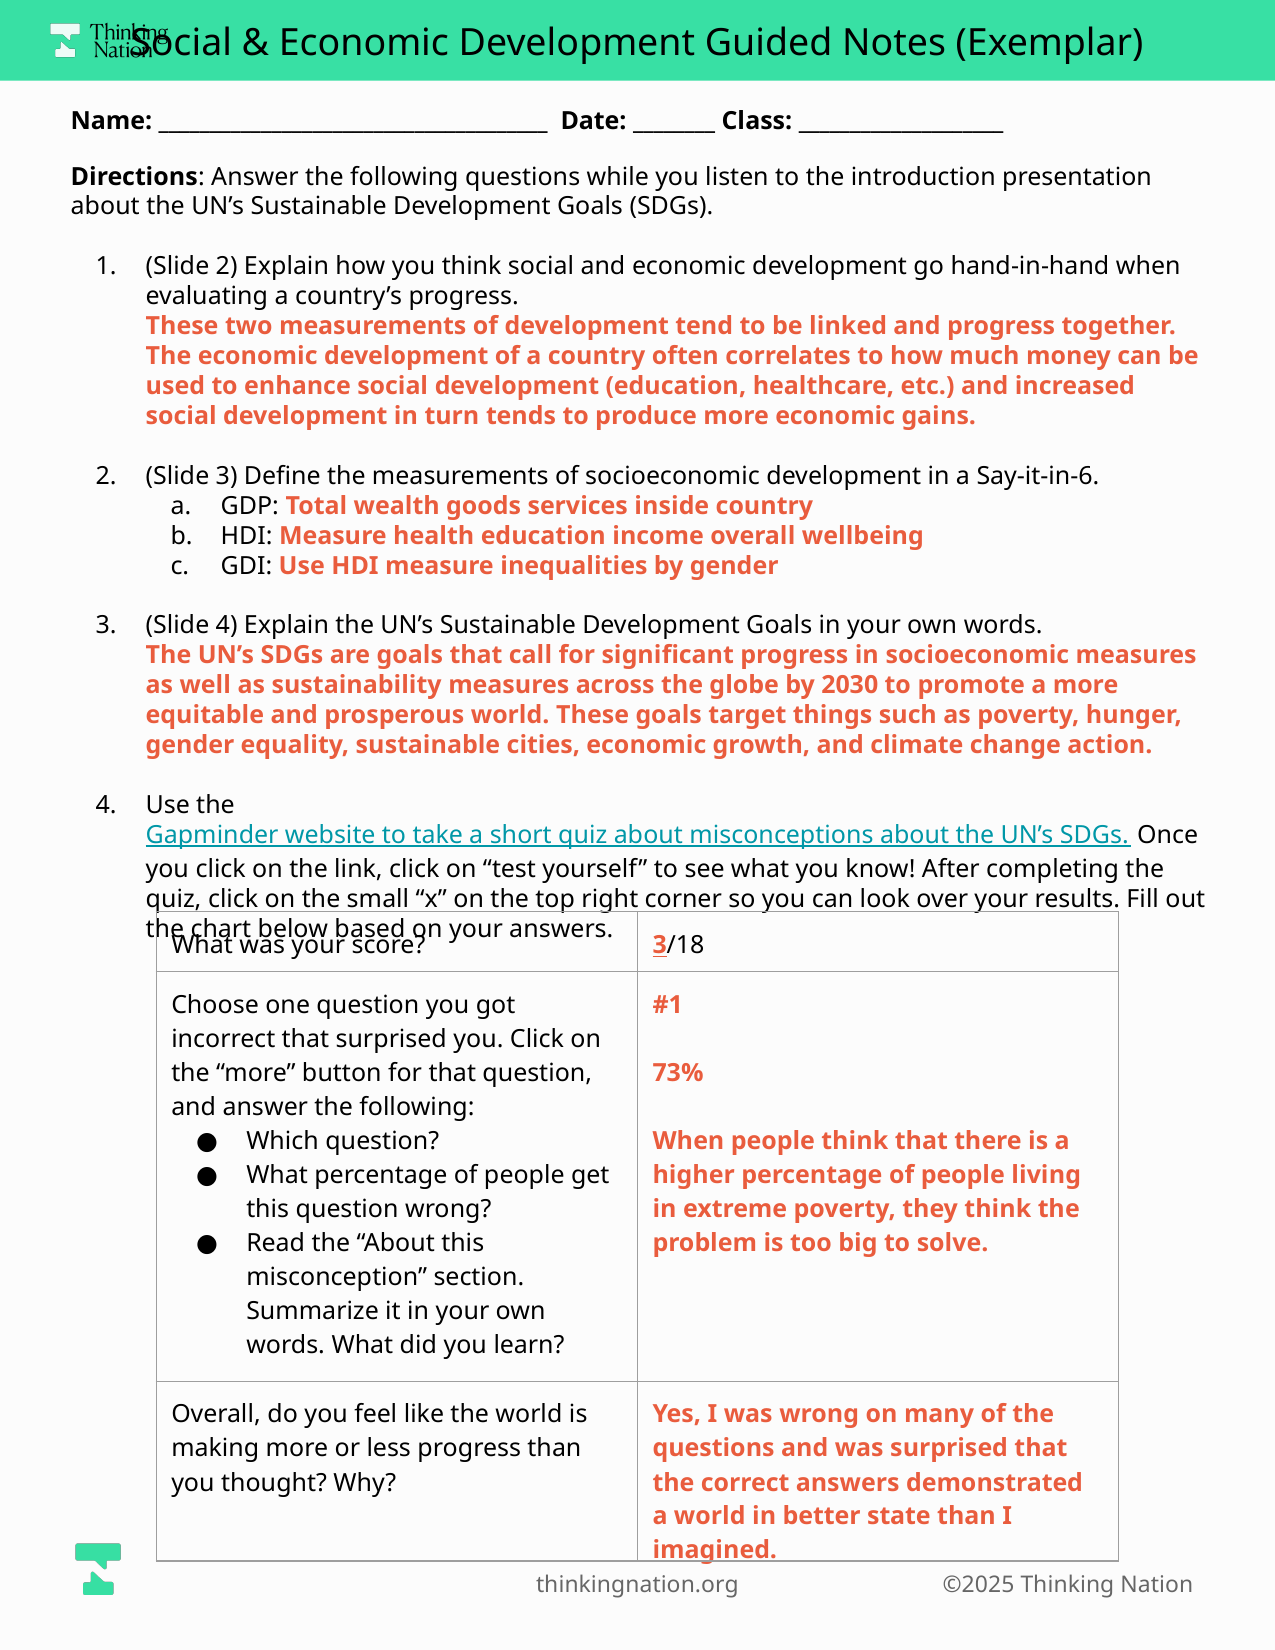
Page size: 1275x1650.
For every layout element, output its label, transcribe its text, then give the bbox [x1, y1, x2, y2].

text_box Social & Economic Development Guided Notes (Exemplar) [0, 0, 1275, 81]
table_header 3/18 [638, 912, 1118, 971]
text_box ©2025 Thinking Nation [907, 1553, 1210, 1605]
text_box Directions: Answer the following questions while you listen to the introduction presentation about the UN’s Sustainable Development Goals (SDGs). (Slide 2) Explain how you think social and economic development go hand-in-hand when evaluating a country’s progress. These two measurements of development tend to be linked and progress together. The economic development of a country often correlates to how much money can be used to enhance social development (education, healthcare, etc.) and increased social development in turn tends to produce more economic gains. (Slide 3) Define the measurements of socioeconomic development in a Say-it-in-6. GDP: Total wealth goods services inside country HDI: Measure health education income overall wellbeing GDI: Use HDI measure inequalities by gender (Slide 4) Explain the UN’s Sustainable Development Goals in your own words. The UN’s SDGs are goals that call for significant progress in socioeconomic measures as well as sustainability measures across the globe by 2030 to promote a more equitable and prosperous world. These goals target things such as poverty, hunger, gender equality, sustainable cities, economic growth, and climate change action. Use the Gapminder website to take a short quiz about misconceptions about the UN’s SDGs. Once you click on the link, click on “test yourself” to see what you know! After completing the quiz, click on the small “x” on the top right corner so you can look over your results. Fill out the chart below based on your answers. [55, 149, 1223, 988]
table_header What was your score? [157, 912, 637, 971]
picture [36, 12, 172, 69]
text_box Name: ______________________________________ Date: ________ Class: ____________________ [55, 89, 1223, 149]
picture [62, 1533, 134, 1605]
table_cell Yes, I was wrong on many of the questions and was surprised that the correct answers demonstrated a world in better state than I imagined. [638, 1382, 1118, 1560]
table_cell Choose one question you got incorrect that surprised you. Click on the “more” button for that question, and answer the following: Which question? What percentage of people get this question wrong? Read the “About this misconception” section. Summarize it in your own words. What did you learn? [157, 972, 637, 1381]
table_cell #1 73% When people think that there is a higher percentage of people living in extreme poverty, they think the problem is too big to solve. [638, 972, 1118, 1381]
table_cell Overall, do you feel like the world is making more or less progress than you thought? Why? [157, 1382, 637, 1560]
text_box thinkingnation.org [486, 1562, 789, 1605]
